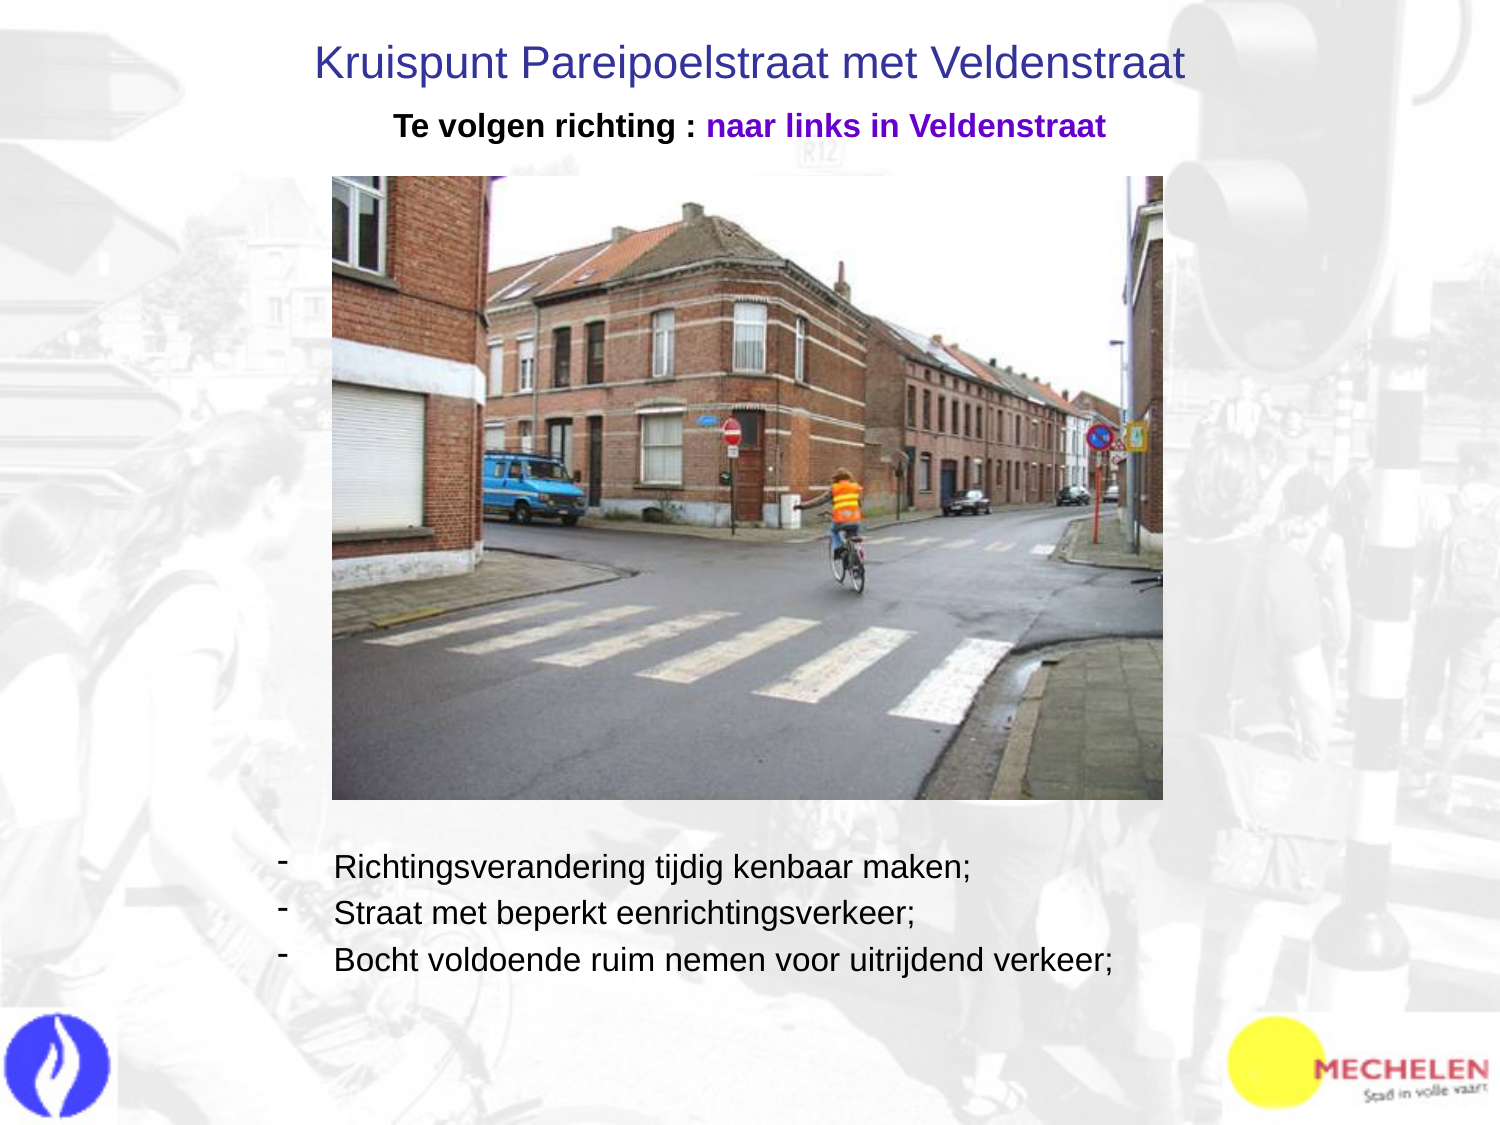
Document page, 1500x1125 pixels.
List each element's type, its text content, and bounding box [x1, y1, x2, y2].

text_box Kruispunt Pareipoelstraat met Veldenstraat Te volgen richting : naar links in Veldenstraat [237, 24, 1263, 152]
text_box Richtingsverandering tijdig kenbaar maken; Straat met beperkt eenrichtingsverkeer; Bocht voldoende ruim nemen voor uitrijdend verkeer; [262, 837, 1313, 1000]
picture [0, 0, 1500, 1125]
